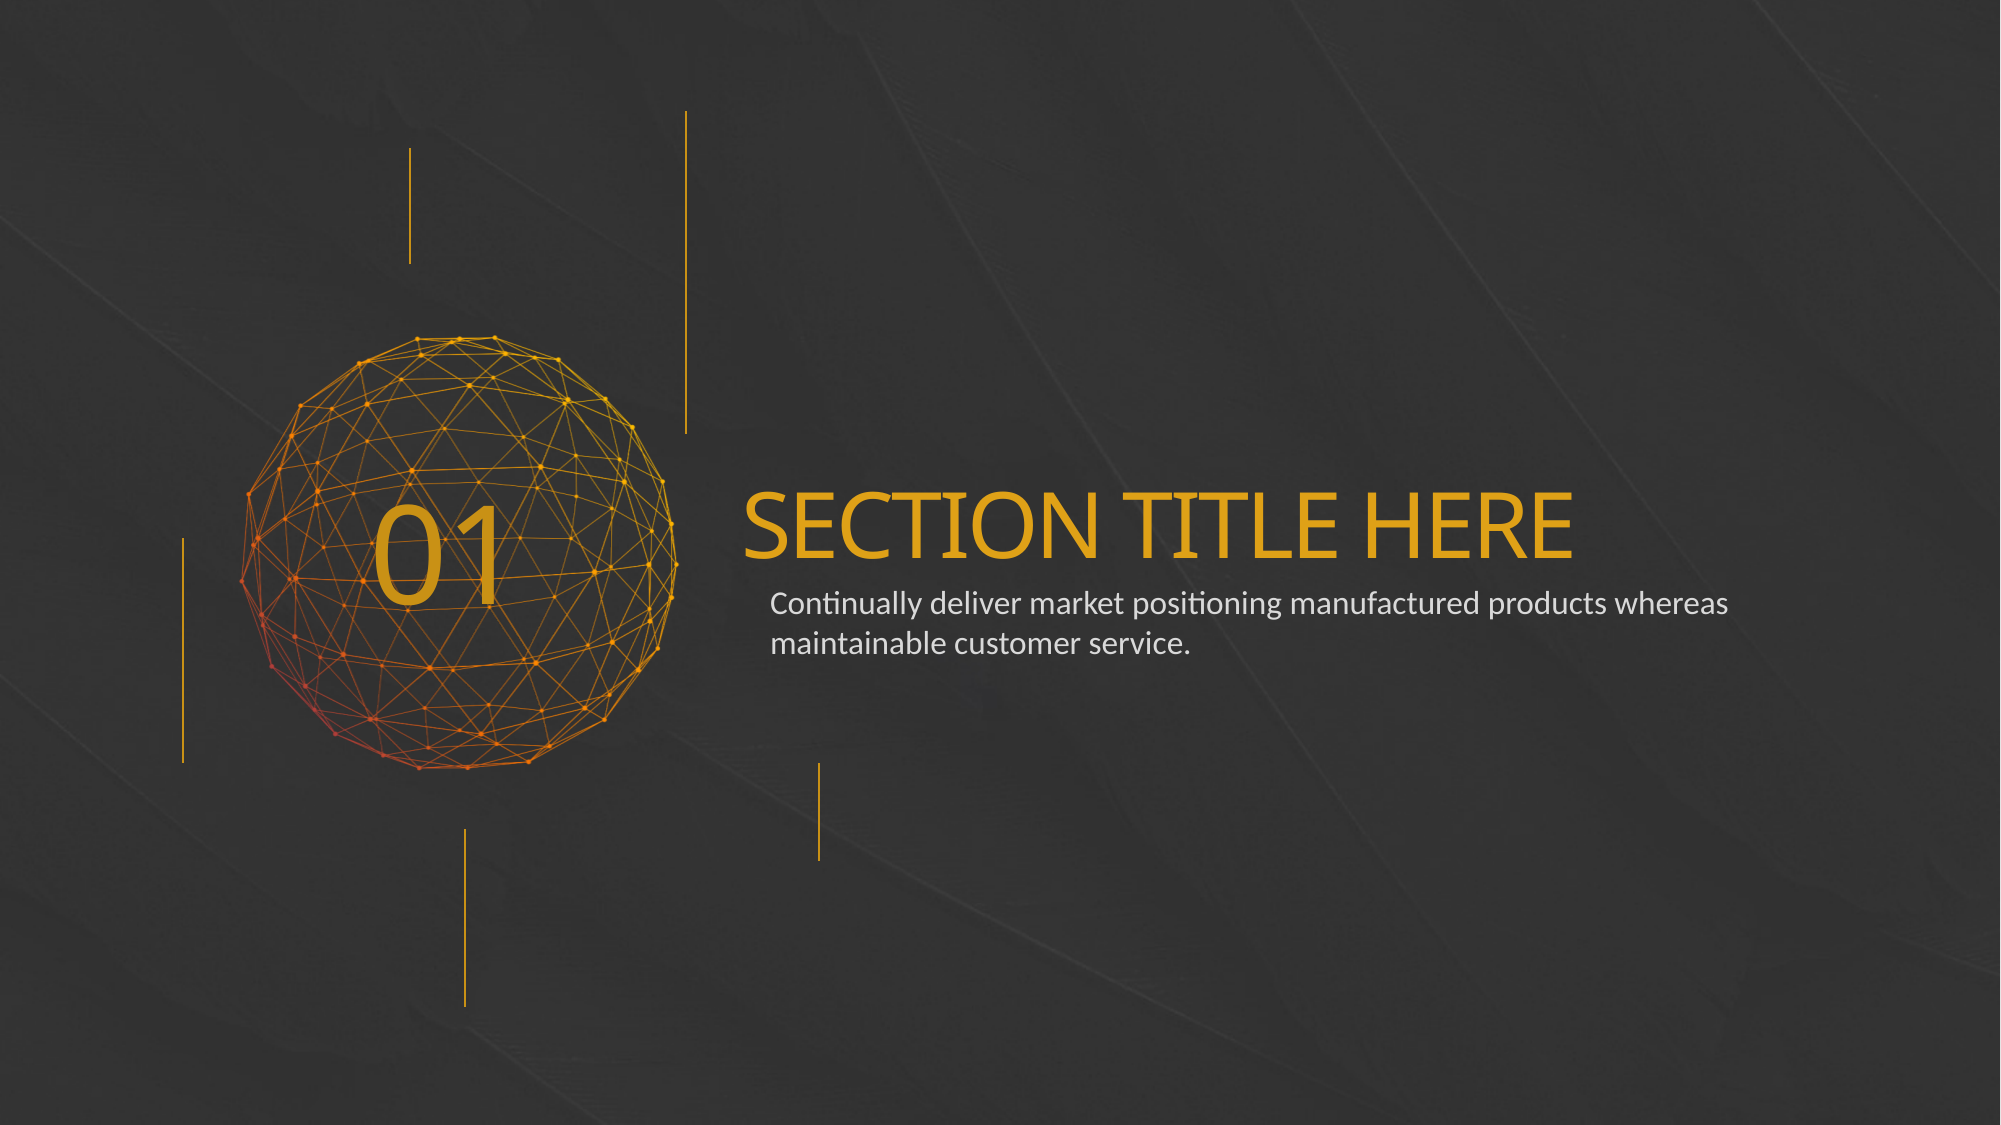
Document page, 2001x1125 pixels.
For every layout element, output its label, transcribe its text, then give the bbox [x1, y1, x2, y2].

picture [0, 0, 2001, 1125]
text_box Continually deliver market positioning manufactured products whereas maintainable customer service. [755, 573, 1756, 669]
text_box SECTION TITLE HERE [687, 459, 1673, 585]
